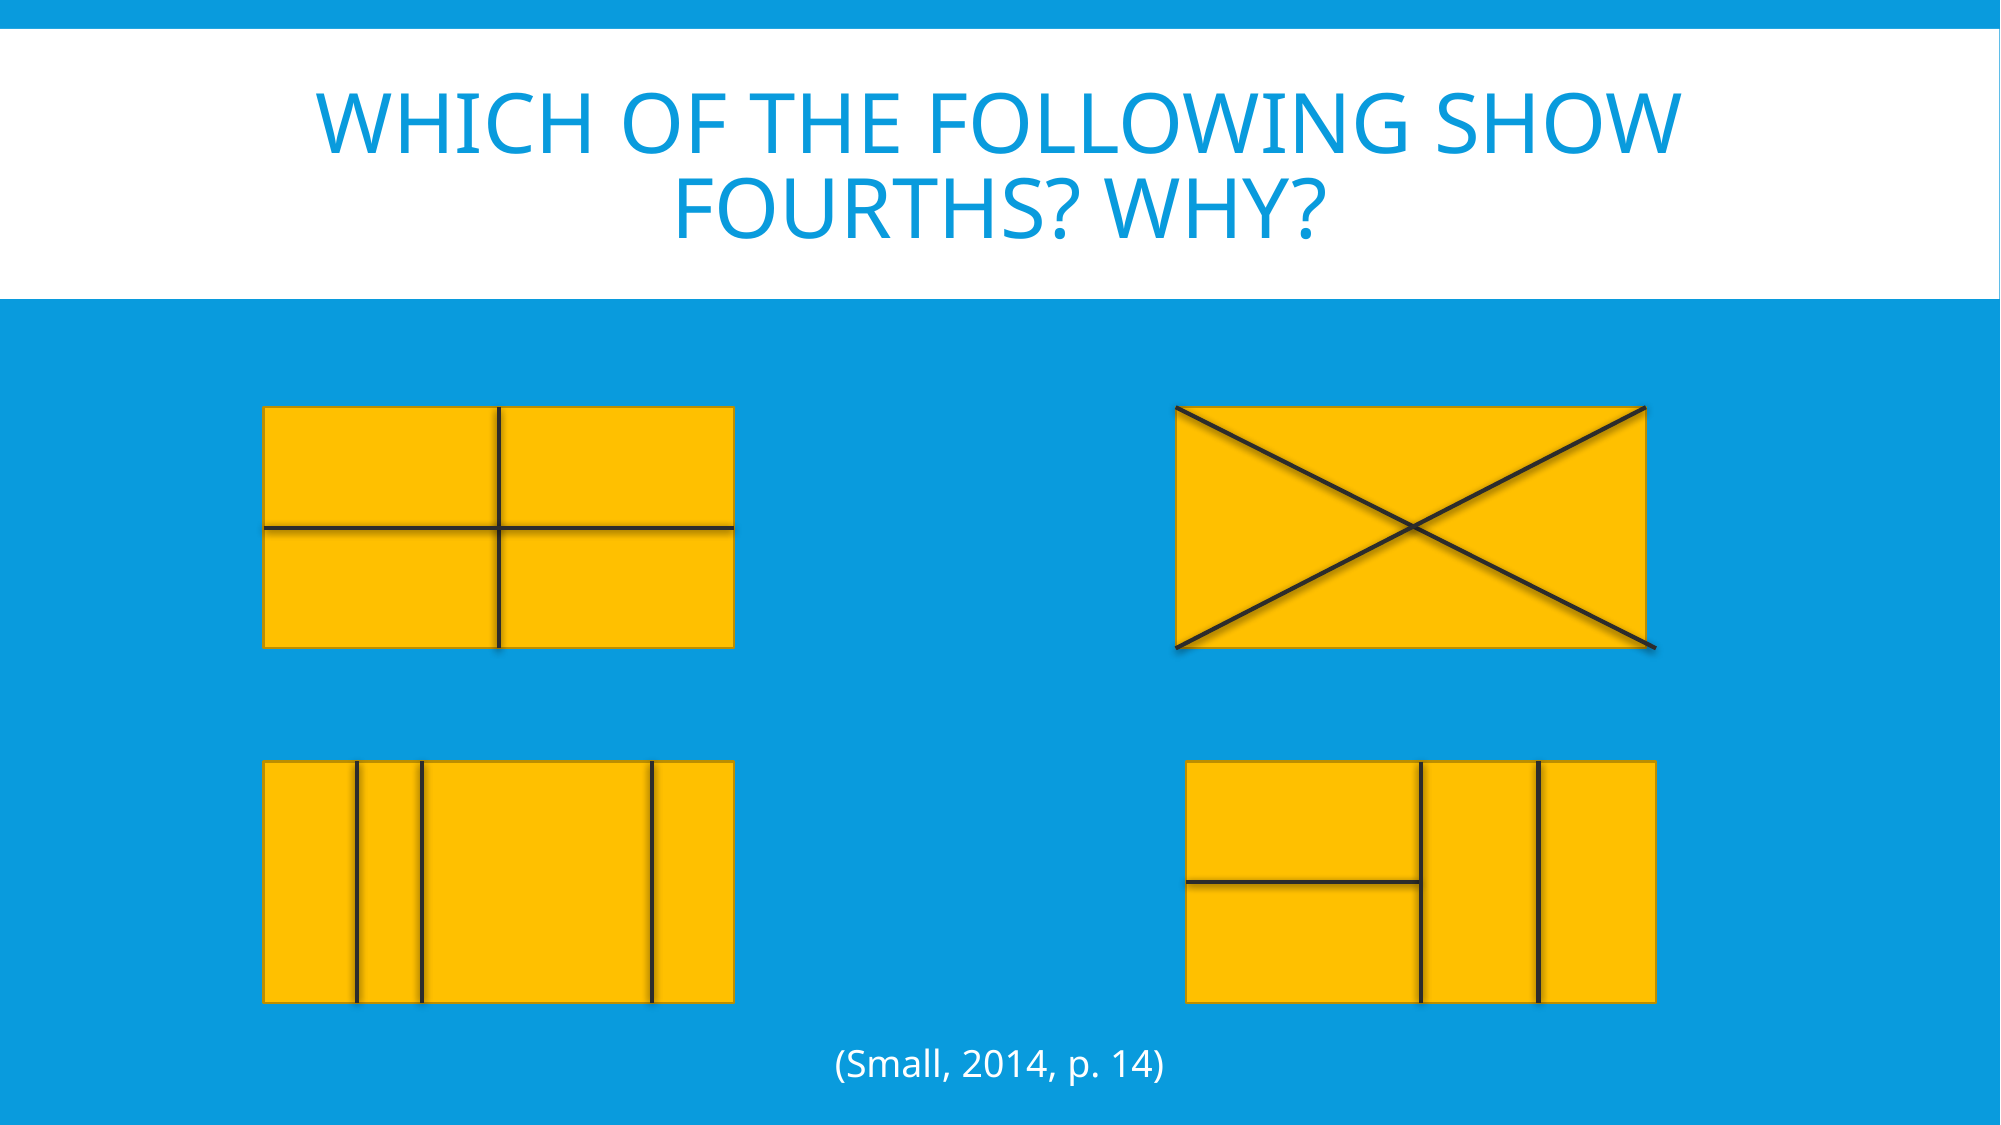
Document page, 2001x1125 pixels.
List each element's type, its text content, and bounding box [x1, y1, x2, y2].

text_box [1175, 406, 1647, 649]
text_box [1427, 760, 1533, 1004]
text_box [262, 406, 492, 523]
title Which of the following show fourths? Why? [197, 46, 1803, 295]
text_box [1652, 406, 1657, 649]
text_box [1185, 892, 1413, 1004]
text_box [506, 538, 735, 649]
text_box [1545, 760, 1657, 1004]
text_box [428, 760, 646, 1004]
text_box [363, 760, 416, 1004]
text_box [658, 760, 735, 1004]
text_box [504, 406, 735, 522]
text_box [262, 760, 351, 1004]
text_box [1185, 760, 1415, 877]
text_box [262, 538, 490, 649]
text_box (Small, 2014, p. 14) [543, 1032, 1457, 1093]
